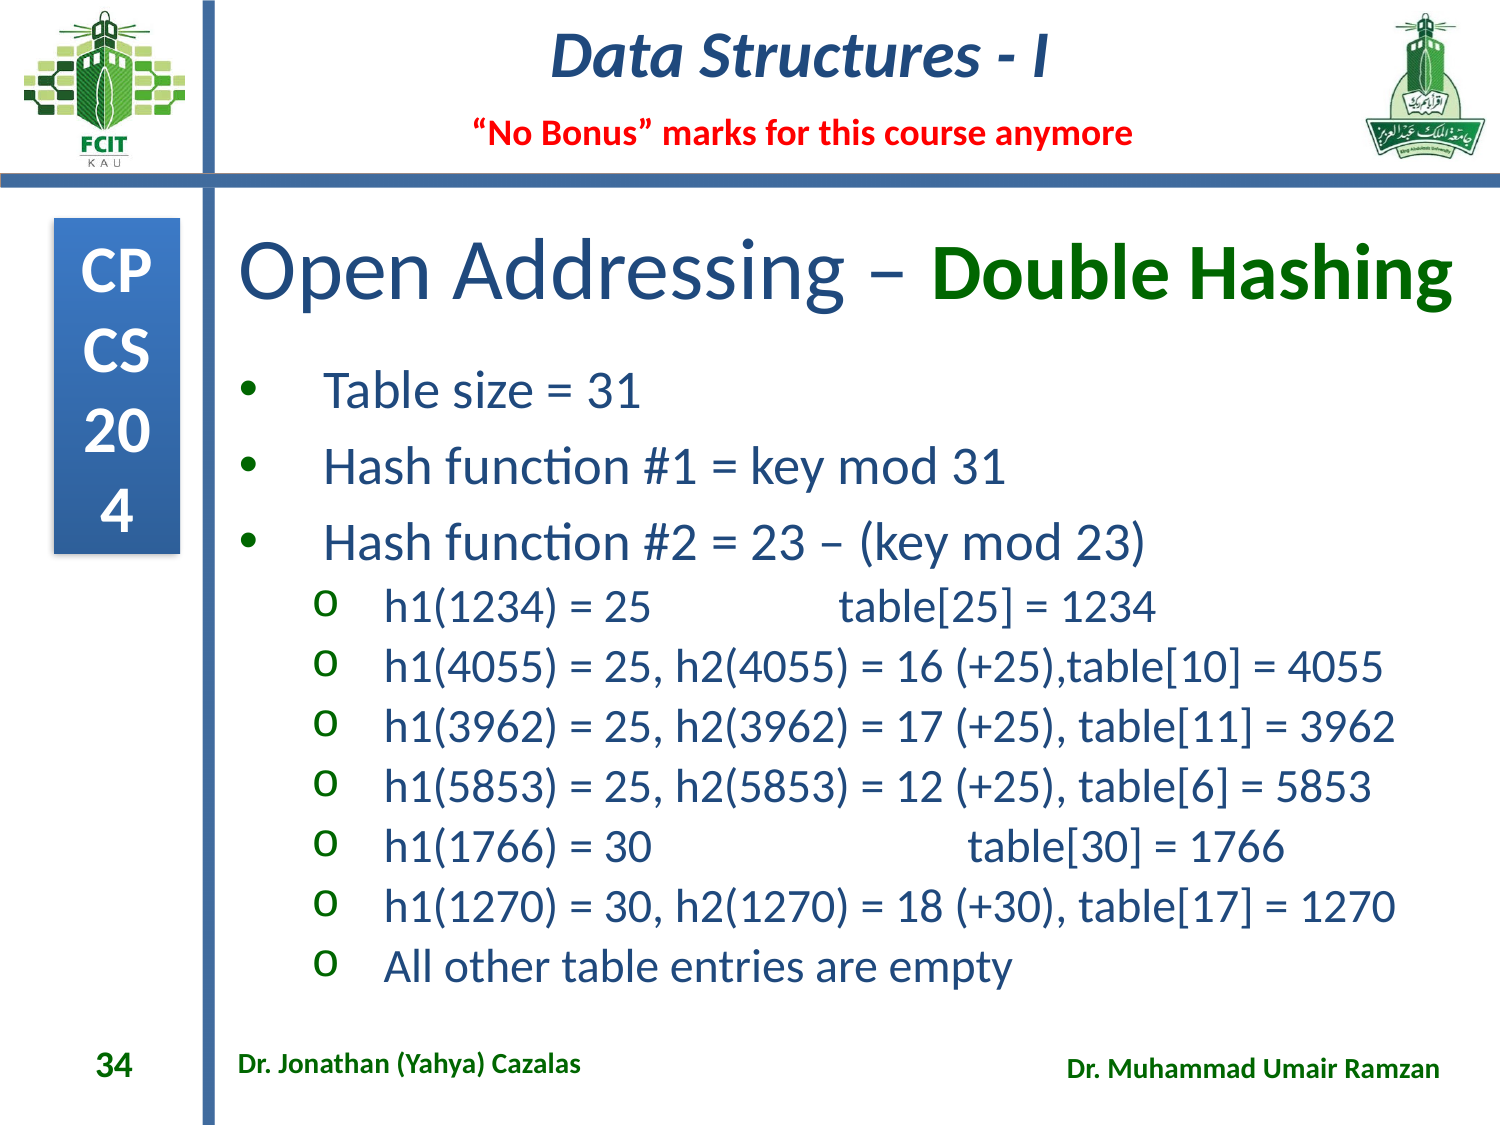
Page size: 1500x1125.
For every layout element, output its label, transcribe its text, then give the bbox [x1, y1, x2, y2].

list Table size = 31 Hash function #1 = key mod 31 Hash function #2 = 23 – (key mod 23) h1(1234) = 25 table[25] = 1234 h1(4055) = 25, h2(4055) = 16 (+25),table[10] = 4055 h1(3962) = 25, h2(3962) = 17 (+25), table[11] = 3962 h1(5853) = 25, h2(5853) = 12 (+25), table[6] = 5853 h1(1766) = 30 table[30] = 1766 h1(1270) = 30, h2(1270) = 18 (+30), table[17] = 1270 All other table entries are empty [223, 353, 1484, 1014]
slide_number 34 [35, 1032, 193, 1092]
title Open Addressing – Double Hashing [223, 204, 1484, 337]
picture [1361, 11, 1487, 162]
picture [24, 6, 185, 167]
